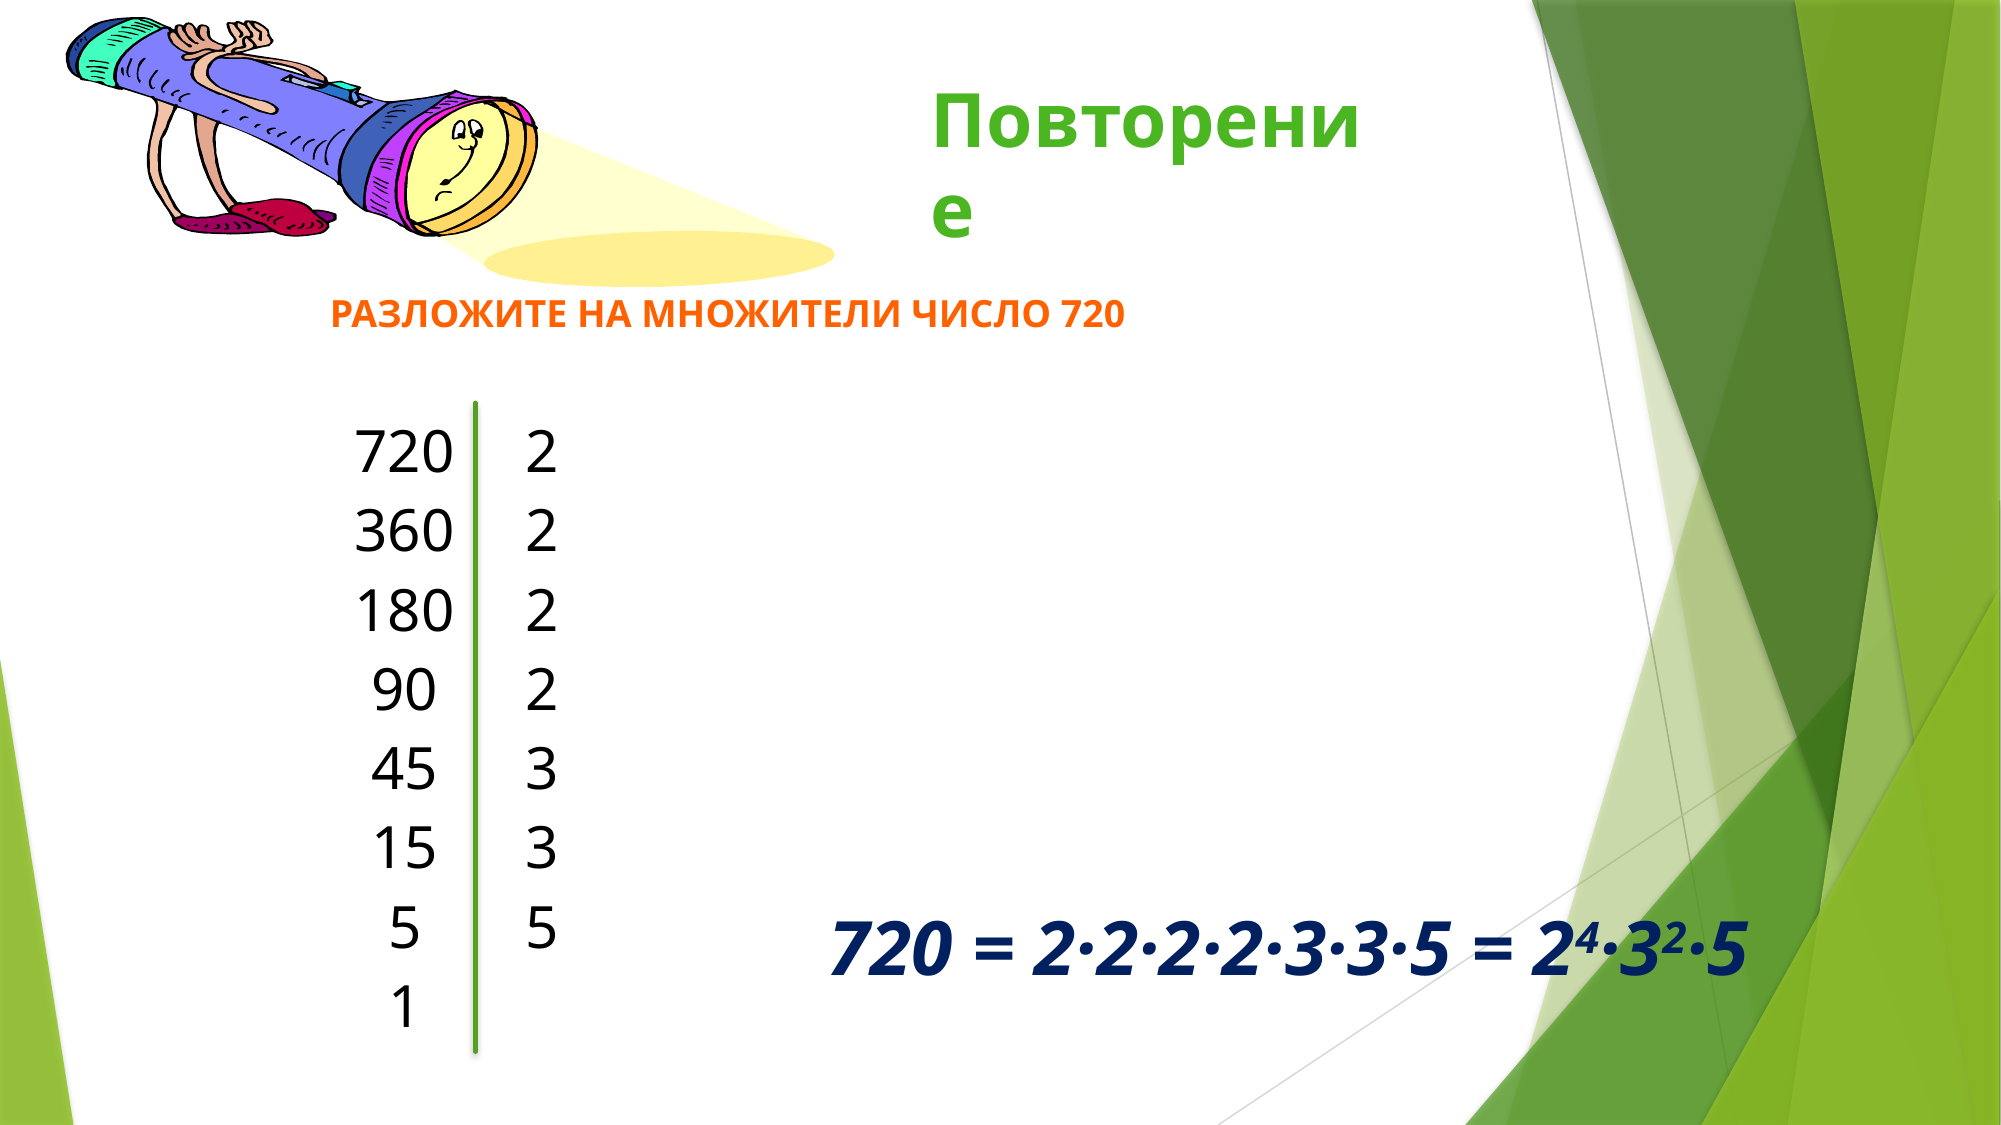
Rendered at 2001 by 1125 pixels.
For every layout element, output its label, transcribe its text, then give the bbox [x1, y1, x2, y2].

picture [48, 9, 836, 288]
table_header 2 2 2 2 3 3 5 [471, 403, 613, 1052]
title Повторение [915, 65, 1415, 277]
list Разложите на множители число 720 [314, 282, 1674, 399]
text_box 720 = 2·2·2·2·3·3·5 = 24·32·5 [813, 887, 1804, 1040]
table_header 720 360 180 90 45 15 5 1 [339, 403, 471, 1052]
